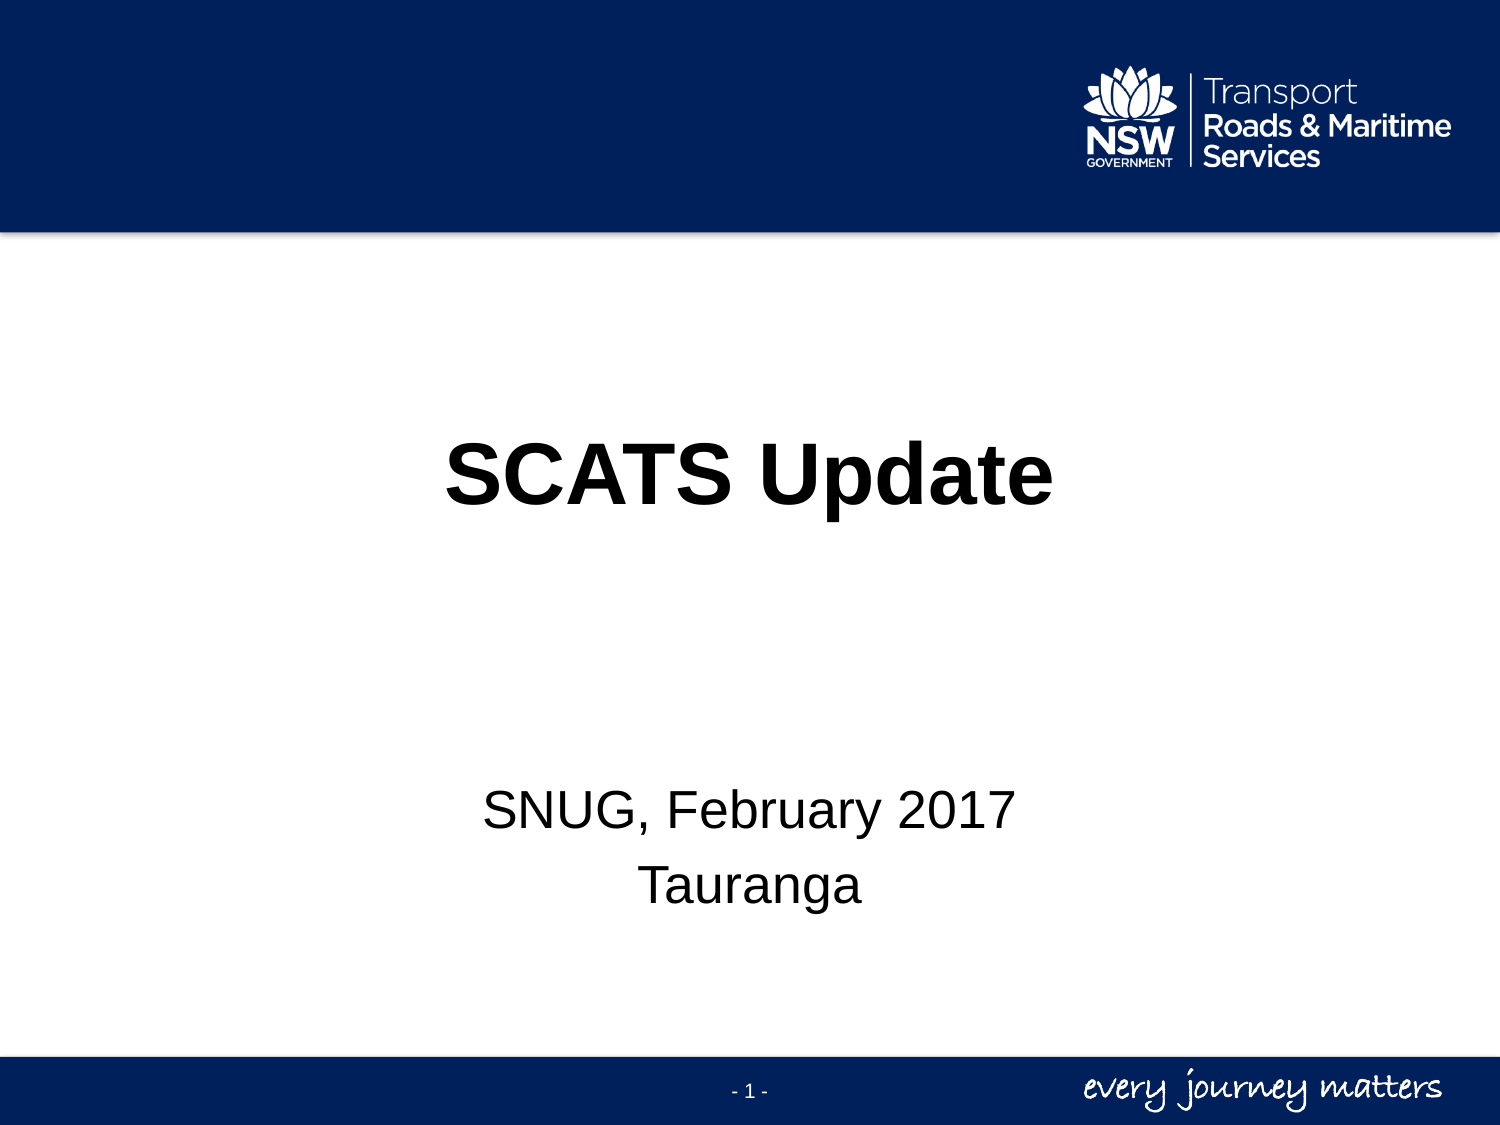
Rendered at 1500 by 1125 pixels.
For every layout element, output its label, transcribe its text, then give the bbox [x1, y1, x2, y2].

title SCATS Update [112, 349, 1388, 591]
picture [1084, 1068, 1442, 1113]
picture [1083, 64, 1451, 168]
subtitle SNUG, February 2017 Tauranga [225, 479, 1275, 925]
